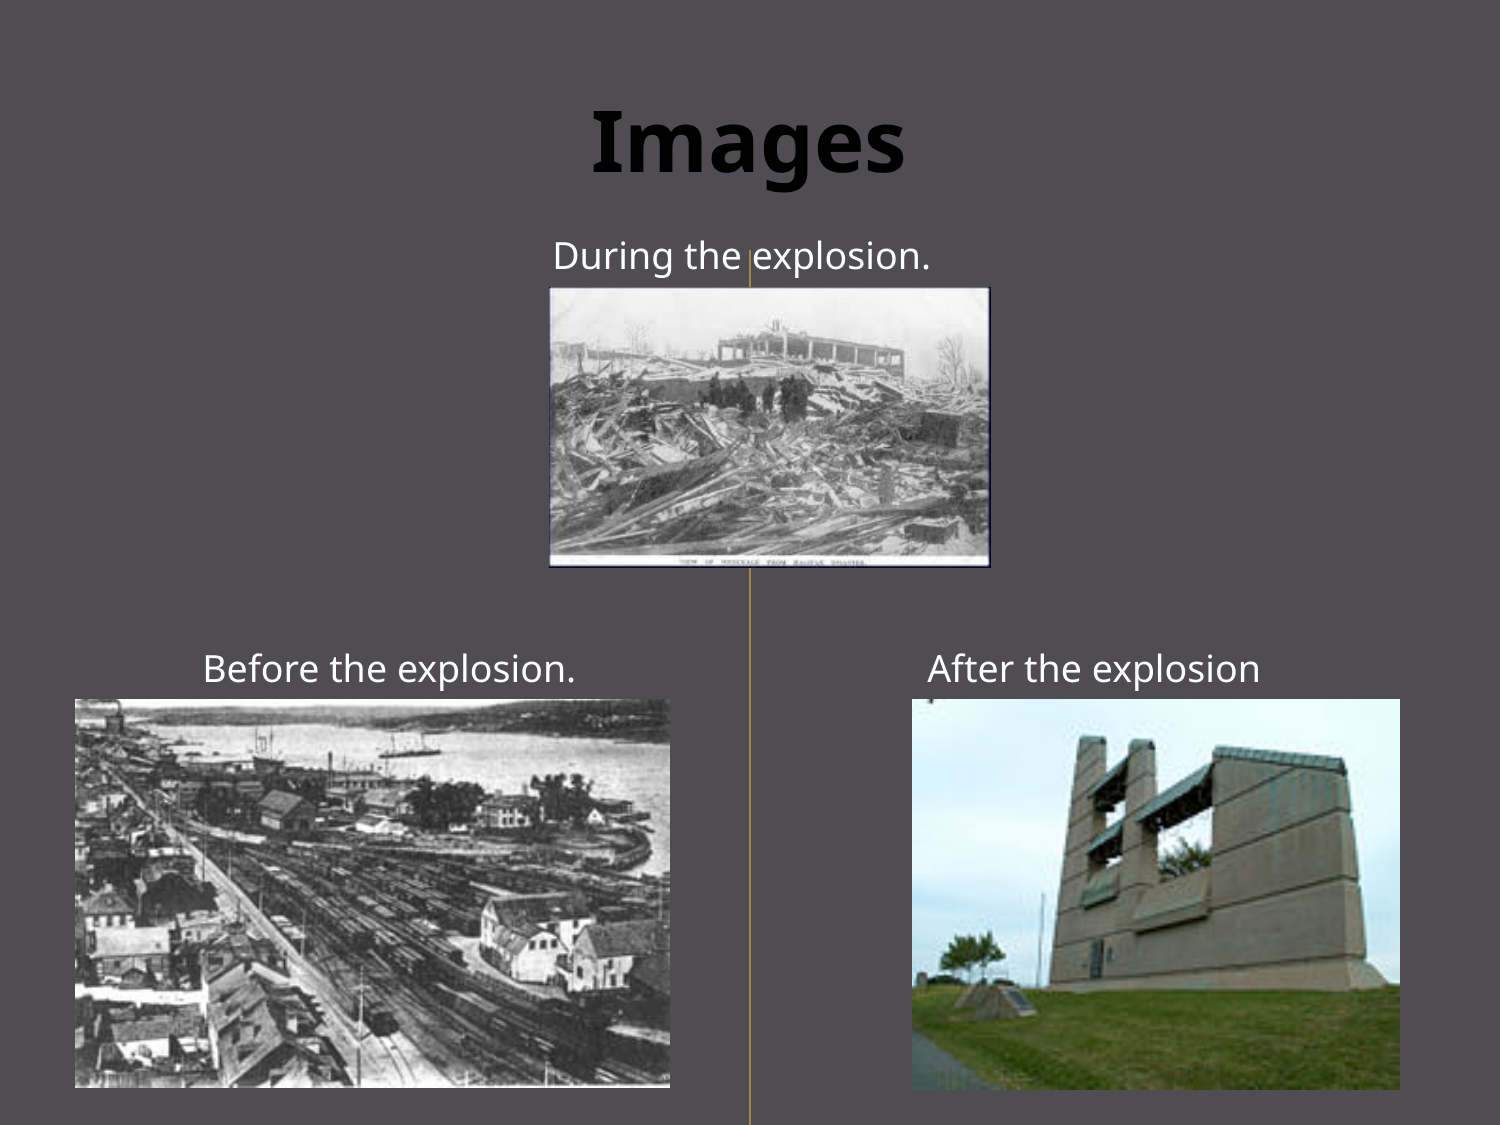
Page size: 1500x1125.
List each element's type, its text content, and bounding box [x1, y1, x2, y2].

title Images [75, 45, 1425, 233]
picture [74, 699, 670, 1088]
text_box After the explosion [912, 637, 1388, 698]
picture [912, 699, 1401, 1091]
text_box Before the explosion. [187, 637, 713, 698]
text_box During the explosion. [537, 224, 975, 285]
picture [549, 287, 991, 568]
